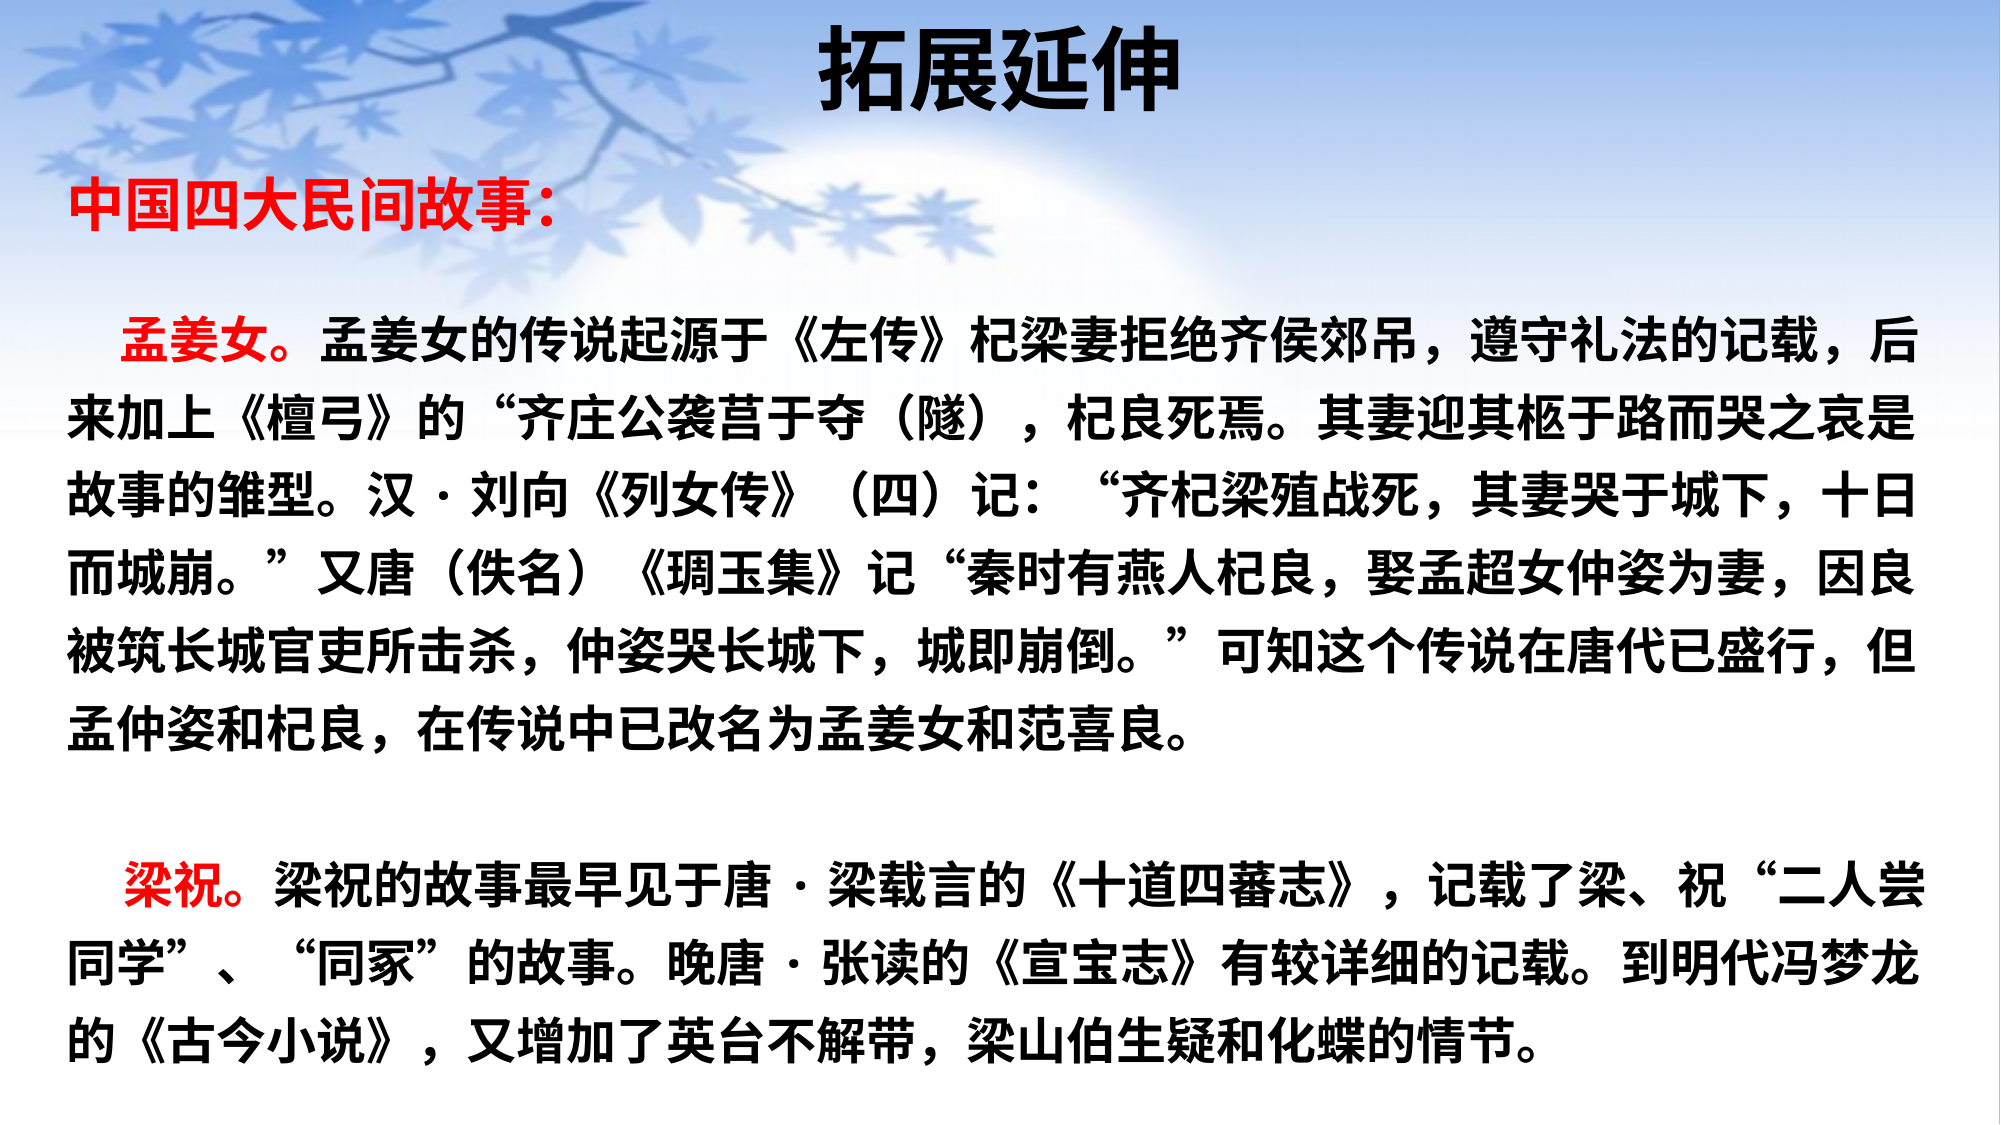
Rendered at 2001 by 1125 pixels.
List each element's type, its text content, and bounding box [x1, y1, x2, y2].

text_box 中国四大民间故事： 孟姜女。孟姜女的传说起源于《左传》杞梁妻拒绝齐侯郊吊，遵守礼法的记载，后来加上《檀弓》的“齐庄公袭莒于夺（隧），杞良死焉。其妻迎其柩于路而哭之哀是故事的雏型。汉·刘向《列女传》（四）记：“齐杞梁殖战死，其妻哭于城下，十日而城崩。”又唐（佚名）《琱玉集》记“秦时有燕人杞良，娶孟超女仲姿为妻，因良被筑长城官吏所击杀，仲姿哭长城下，城即崩倒。”可知这个传说在唐代已盛行，但孟仲姿和杞良，在传说中已改名为孟姜女和范喜良。 梁祝。梁祝的故事最早见于唐·梁载言的《十道四蕃志》，记载了梁、祝“二人尝同学”、“同冢”的故事。晚唐·张读的《宣宝志》有较详细的记载。到明代冯梦龙的《古今小说》，又增加了英台不解带，梁山伯生疑和化蝶的情节。 [52, 139, 1948, 1077]
picture [0, 0, 2001, 1125]
text_box 拓展延伸 [137, 0, 1863, 135]
